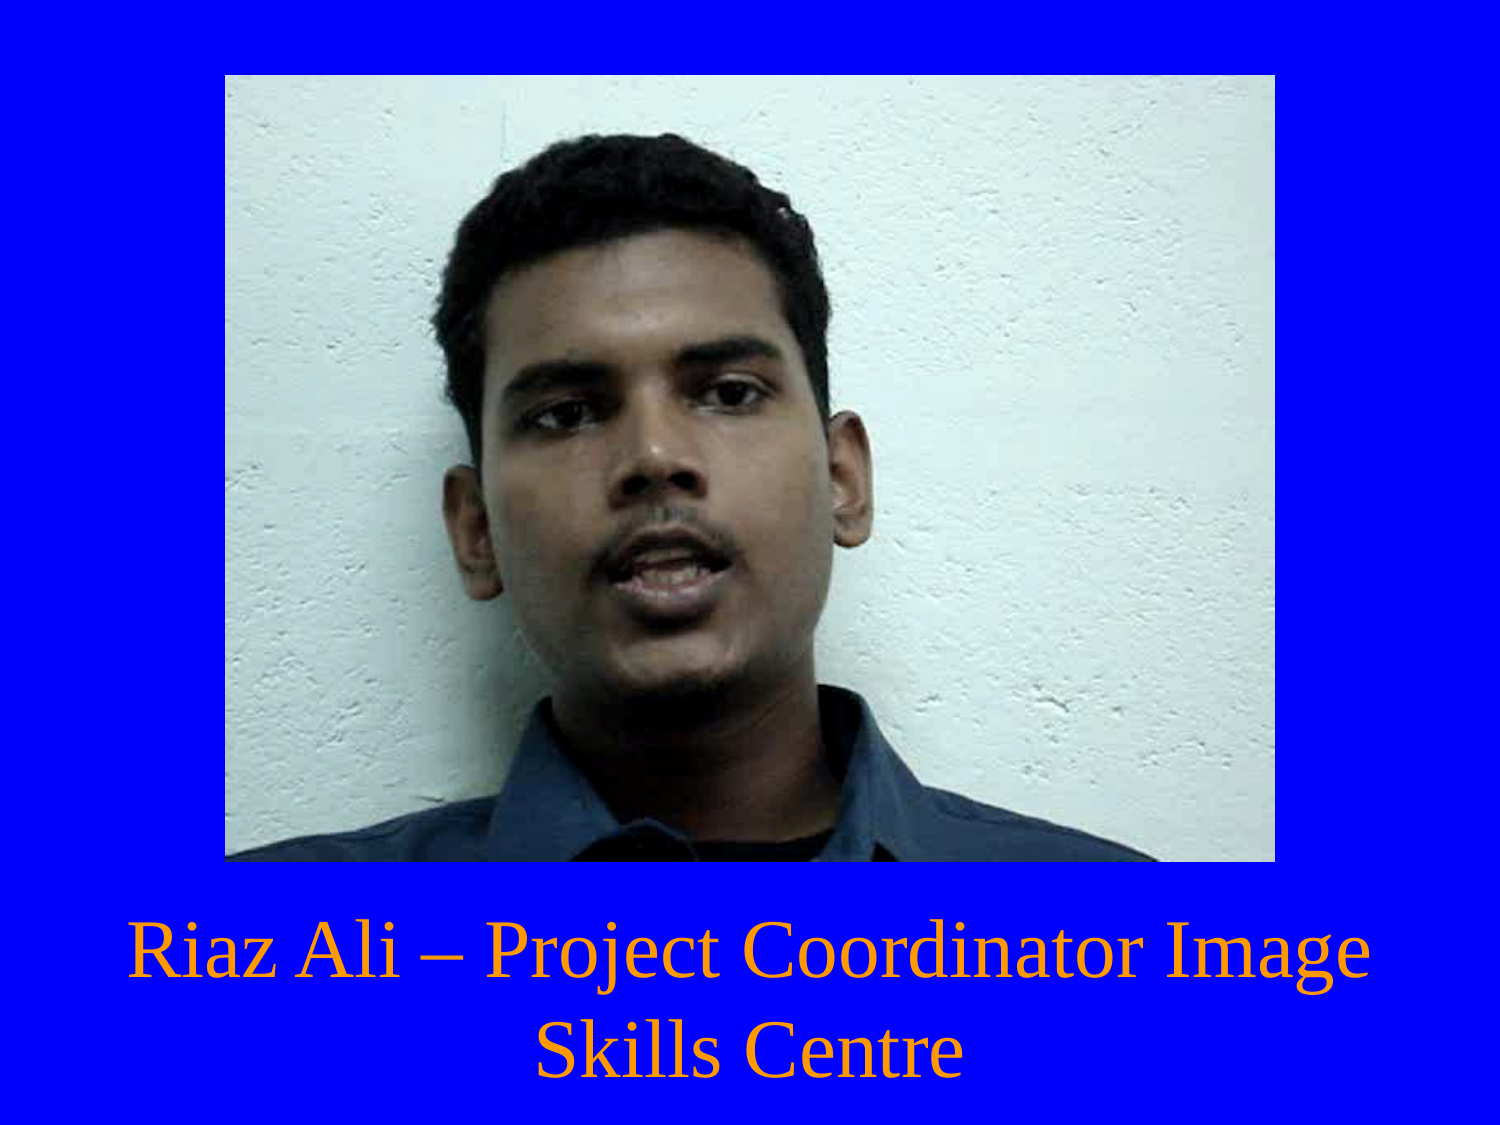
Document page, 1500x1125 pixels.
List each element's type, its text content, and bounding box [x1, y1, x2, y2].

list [224, 74, 1276, 863]
title Riaz Ali – Project Coordinator Image Skills Centre [74, 899, 1426, 1088]
